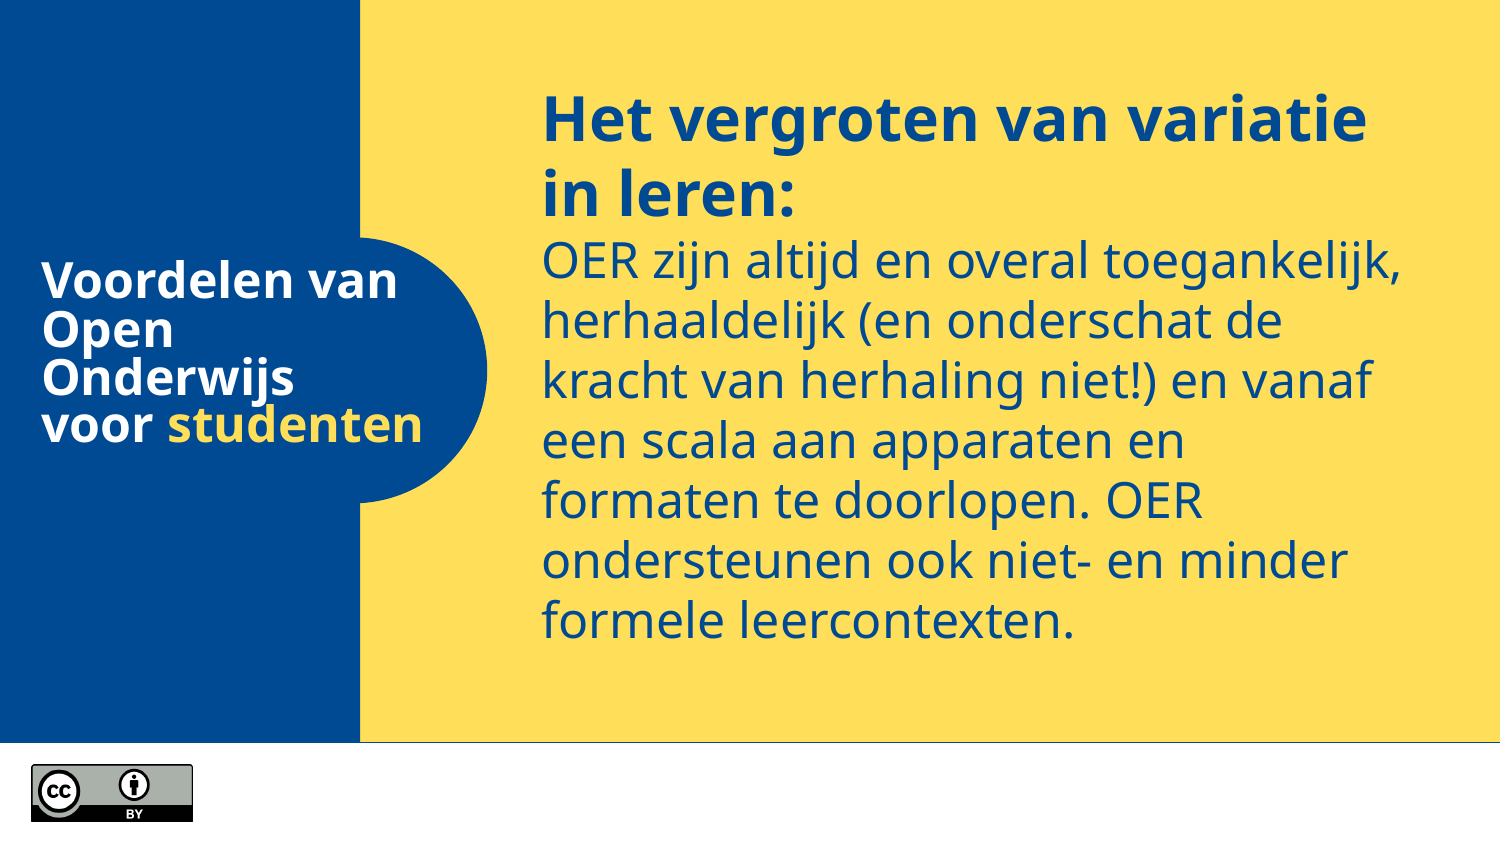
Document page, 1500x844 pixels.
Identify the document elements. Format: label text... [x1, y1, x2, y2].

text_box [261, 468, 444, 504]
text_box [0, 0, 361, 742]
picture [31, 764, 193, 822]
text_box [307, 237, 398, 245]
text_box Voordelen van Open Onderwijs voor studenten [26, 245, 455, 468]
text_box Het vergroten van variatie in leren: OER zijn altijd en overal toegankelijk, herhaaldelijk (en onderschat de kracht van herhaling niet!) en vanaf een scala aan apparaten en formaten te doorlopen. OER ondersteunen ook niet- en minder formele leercontexten. [526, 64, 1420, 664]
text_box [455, 284, 488, 457]
text_box [0, 750, 1500, 844]
